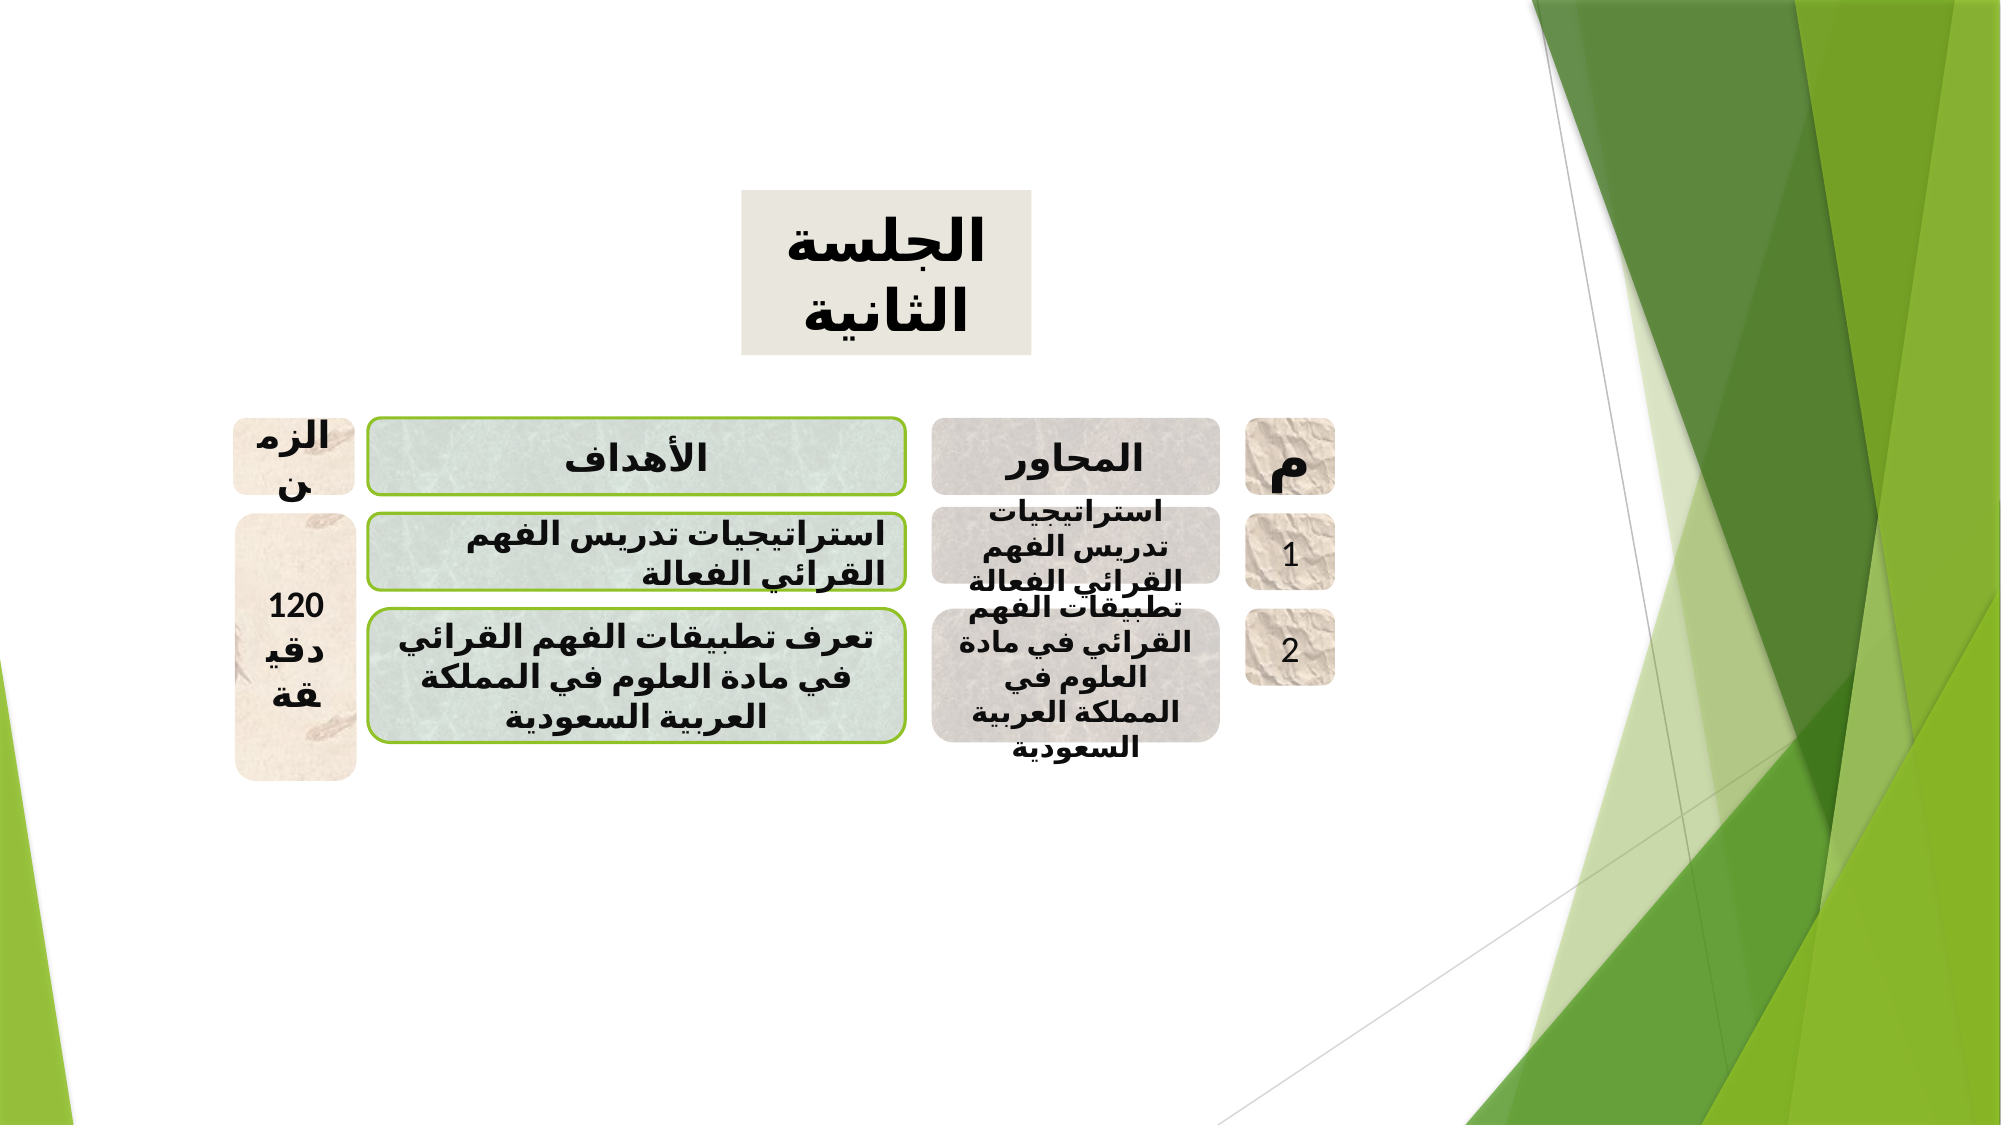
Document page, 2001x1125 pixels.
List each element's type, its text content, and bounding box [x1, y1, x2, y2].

text_box تعرف تطبيقات الفهم القرائي في مادة العلوم في المملكة العربية السعودية [366, 606, 907, 745]
text_box م [1243, 416, 1337, 497]
text_box الزمن [231, 416, 357, 497]
text_box المحاور [930, 416, 1222, 497]
text_box تطبيقات الفهم القرائي في مادة العلوم في المملكة العربية السعودية [930, 606, 1222, 745]
text_box استراتيجيات تدريس الفهم القرائي الفعالة [366, 511, 907, 592]
text_box الأهداف [366, 416, 907, 497]
text_box استراتيجيات تدريس الفهم القرائي الفعالة [930, 505, 1222, 586]
text_box 2 [1243, 607, 1337, 688]
text_box 120 دقيقة [233, 511, 359, 783]
text_box 1 [1243, 511, 1337, 592]
text_box الجلسة الثانية [740, 189, 1033, 357]
